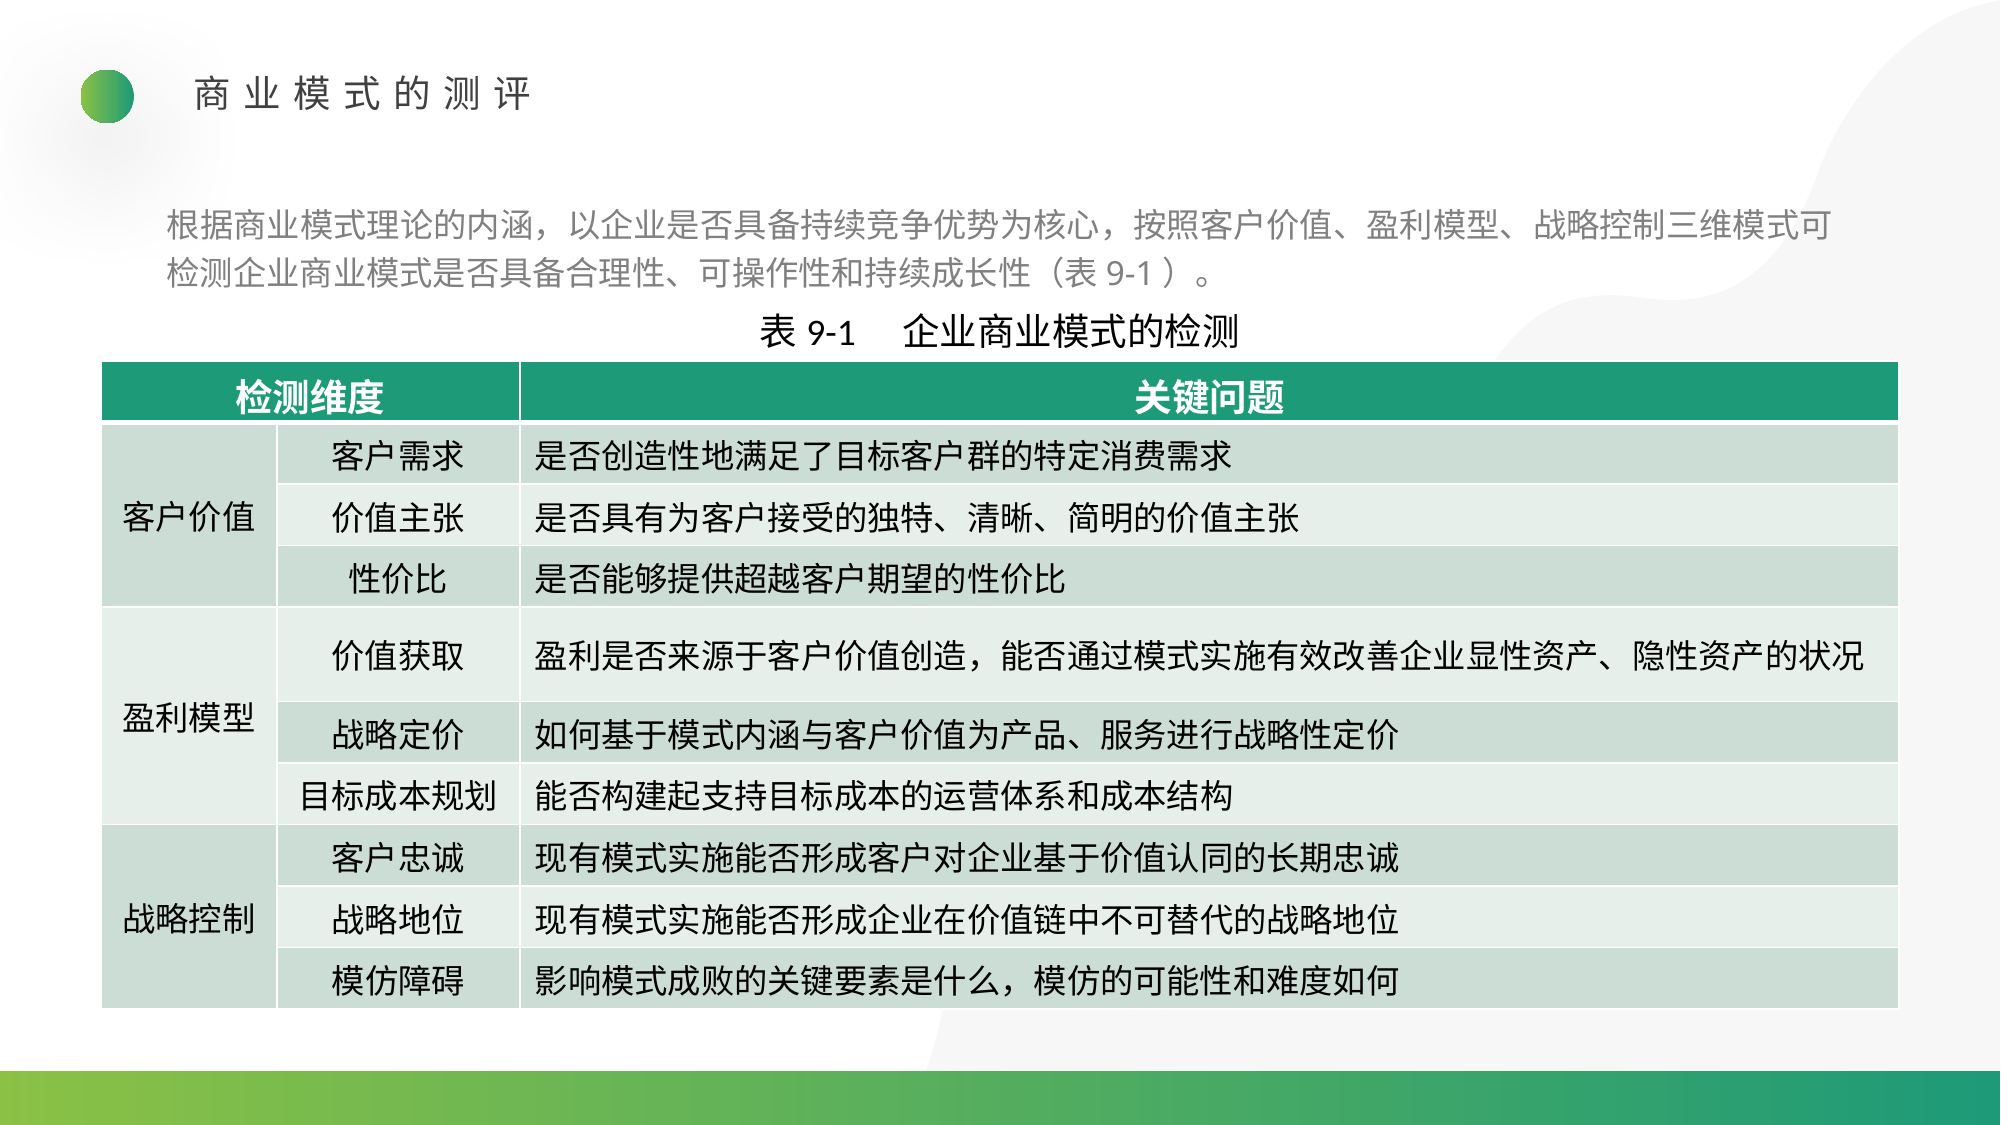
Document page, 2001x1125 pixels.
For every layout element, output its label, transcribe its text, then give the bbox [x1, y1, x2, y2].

table_header 检测维度 [102, 362, 519, 420]
table_cell 能否构建起支持目标成本的运营体系和成本结构 [521, 764, 1898, 824]
table_cell 现有模式实施能否形成客户对企业基于价值认同的长期忠诚 [521, 825, 1898, 885]
table_cell 客户忠诚 [278, 825, 519, 885]
table_cell 如何基于模式内涵与客户价值为产品、服务进行战略性定价 [521, 702, 1898, 762]
table_cell 价值获取 [278, 608, 519, 701]
text_box 商业模式的测评 [178, 62, 1012, 123]
table_cell 现有模式实施能否形成企业在价值链中不可替代的战略地位 [521, 887, 1898, 947]
table_cell 战略地位 [278, 887, 519, 947]
table_cell 模仿障碍 [278, 948, 519, 1008]
table_header 关键问题 [521, 362, 1898, 420]
table_cell 战略控制 [102, 825, 276, 1008]
text_box 根据商业模式理论的内涵，以企业是否具备持续竞争优势为核心，按照客户价值、盈利模型、战略控制三维模式可检测企业商业模式是否具备合理性、可操作性和持续成长性（表9-1）。 [152, 188, 1848, 300]
table_cell 客户需求 [278, 425, 519, 483]
table_cell 战略定价 [278, 702, 519, 762]
table_cell 是否创造性地满足了目标客户群的特定消费需求 [521, 425, 1898, 483]
table_cell 目标成本规划 [278, 764, 519, 824]
table_cell 盈利模型 [102, 608, 276, 824]
table_cell 客户价值 [102, 425, 276, 606]
text_box 表9-1 企业商业模式的检测 [664, 300, 1336, 360]
table_cell 价值主张 [278, 485, 519, 545]
table_cell 盈利是否来源于客户价值创造，能否通过模式实施有效改善企业显性资产、隐性资产的状况 [521, 608, 1898, 701]
table_cell 是否能够提供超越客户期望的性价比 [521, 546, 1898, 606]
table_cell 性价比 [278, 546, 519, 606]
table_cell 是否具有为客户接受的独特、清晰、简明的价值主张 [521, 485, 1898, 545]
table_cell 影响模式成败的关键要素是什么，模仿的可能性和难度如何 [521, 948, 1898, 1008]
